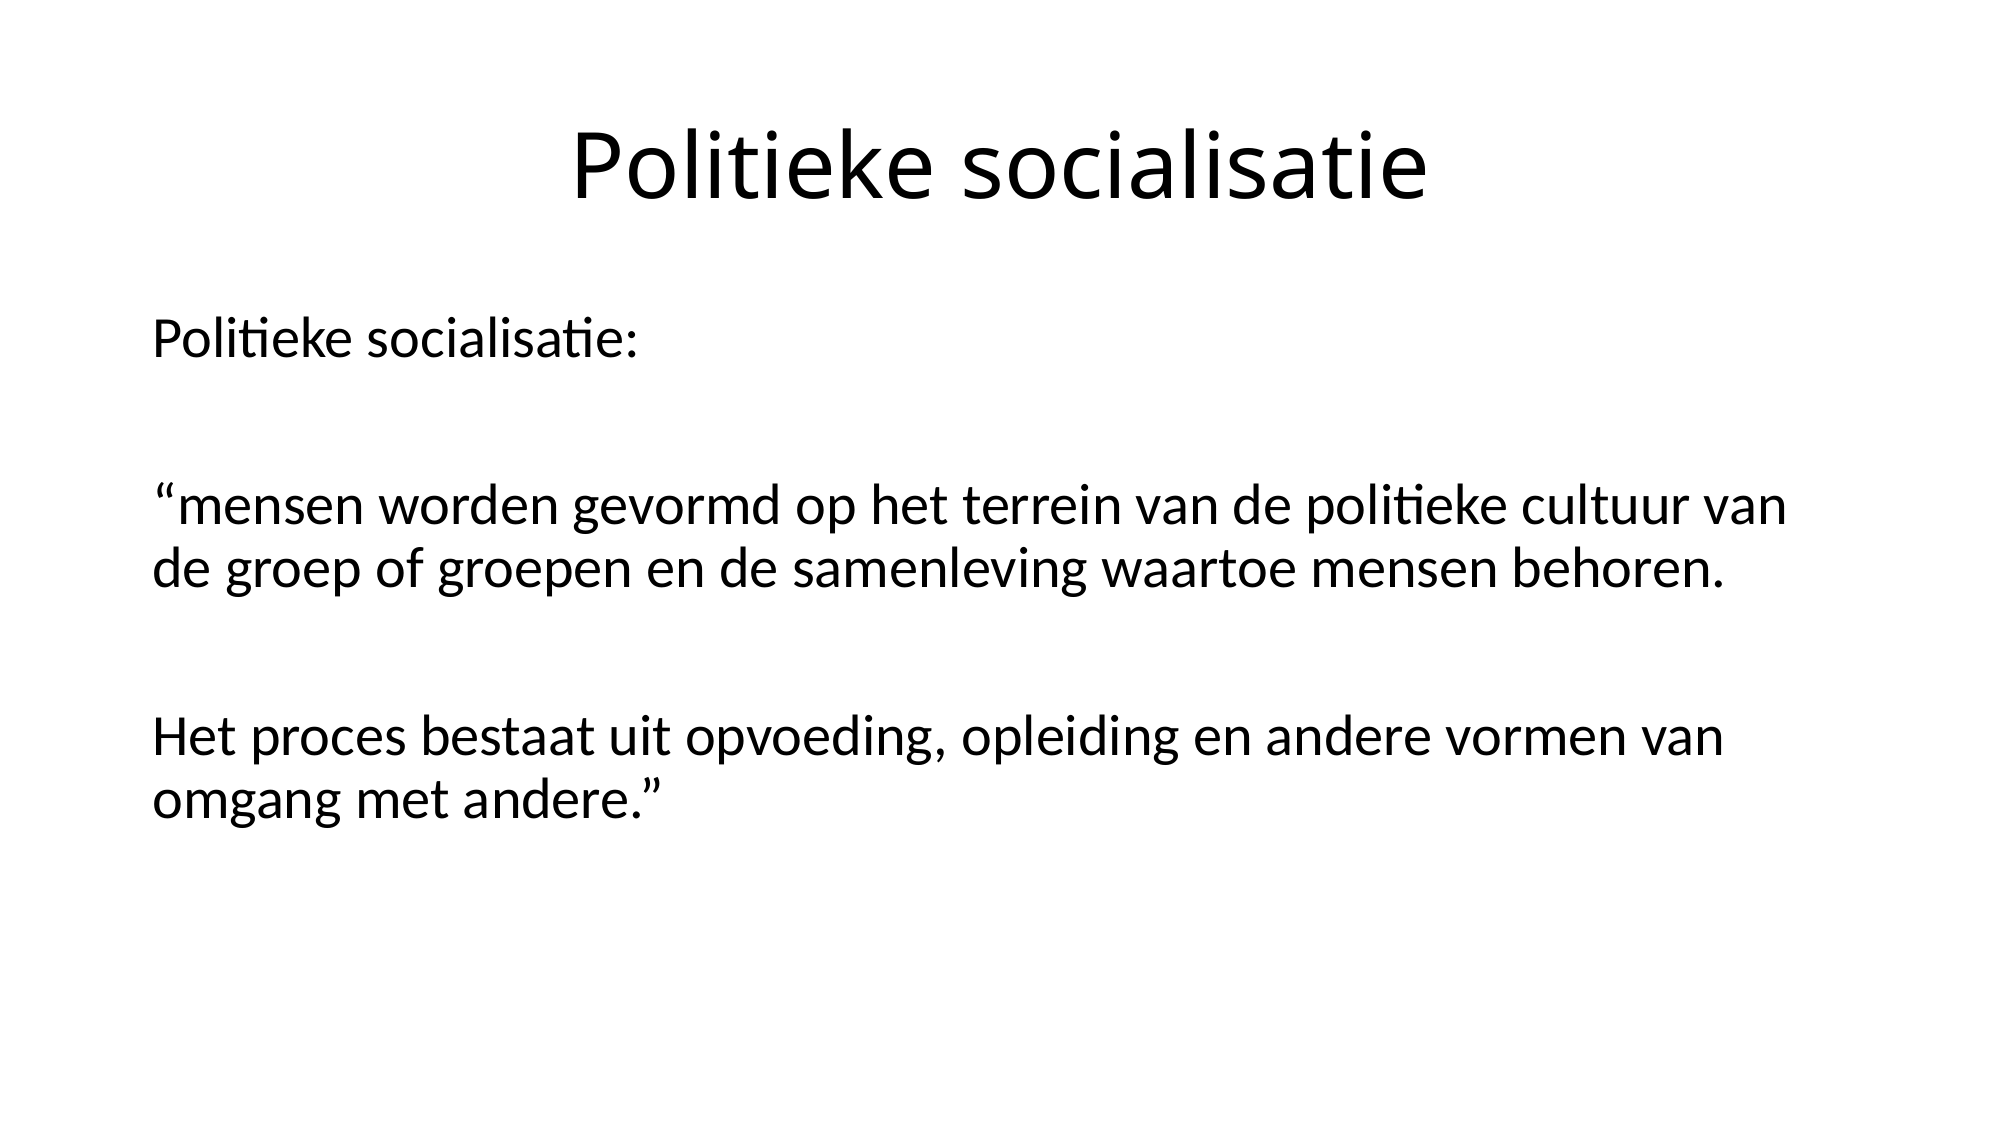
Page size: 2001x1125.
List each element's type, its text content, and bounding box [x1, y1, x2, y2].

title Politieke socialisatie [137, 59, 1863, 278]
list Politieke socialisatie: “mensen worden gevormd op het terrein van de politieke cultuur van de groep of groepen en de samenleving waartoe mensen behoren. Het proces bestaat uit opvoeding, opleiding en andere vormen van omgang met andere.” [137, 299, 1863, 1014]
